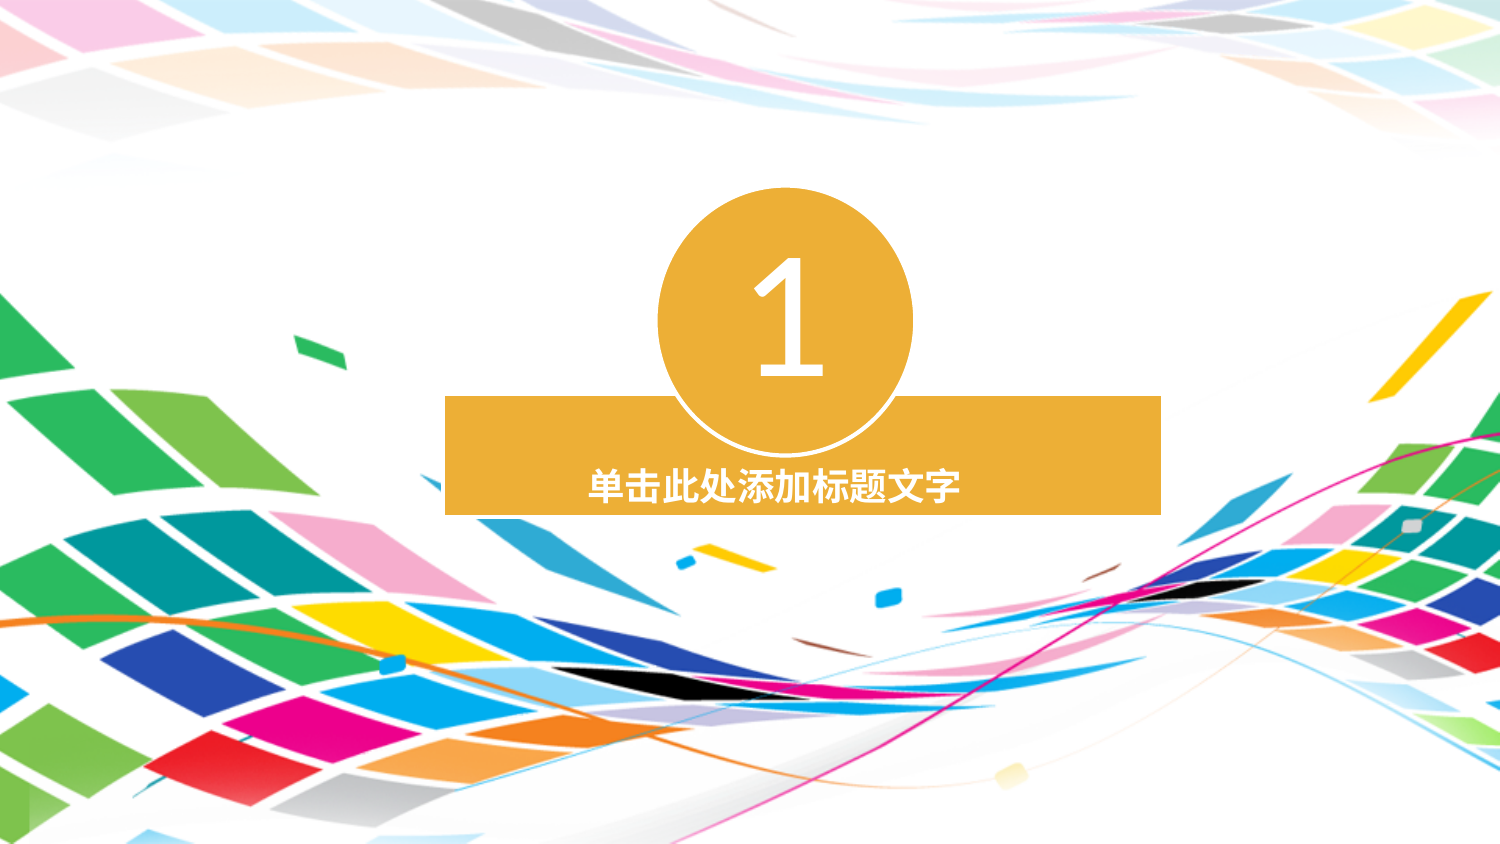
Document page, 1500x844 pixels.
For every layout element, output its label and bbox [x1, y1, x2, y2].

text_box [655, 185, 916, 456]
picture [0, 0, 1500, 844]
text_box [442, 393, 1164, 561]
